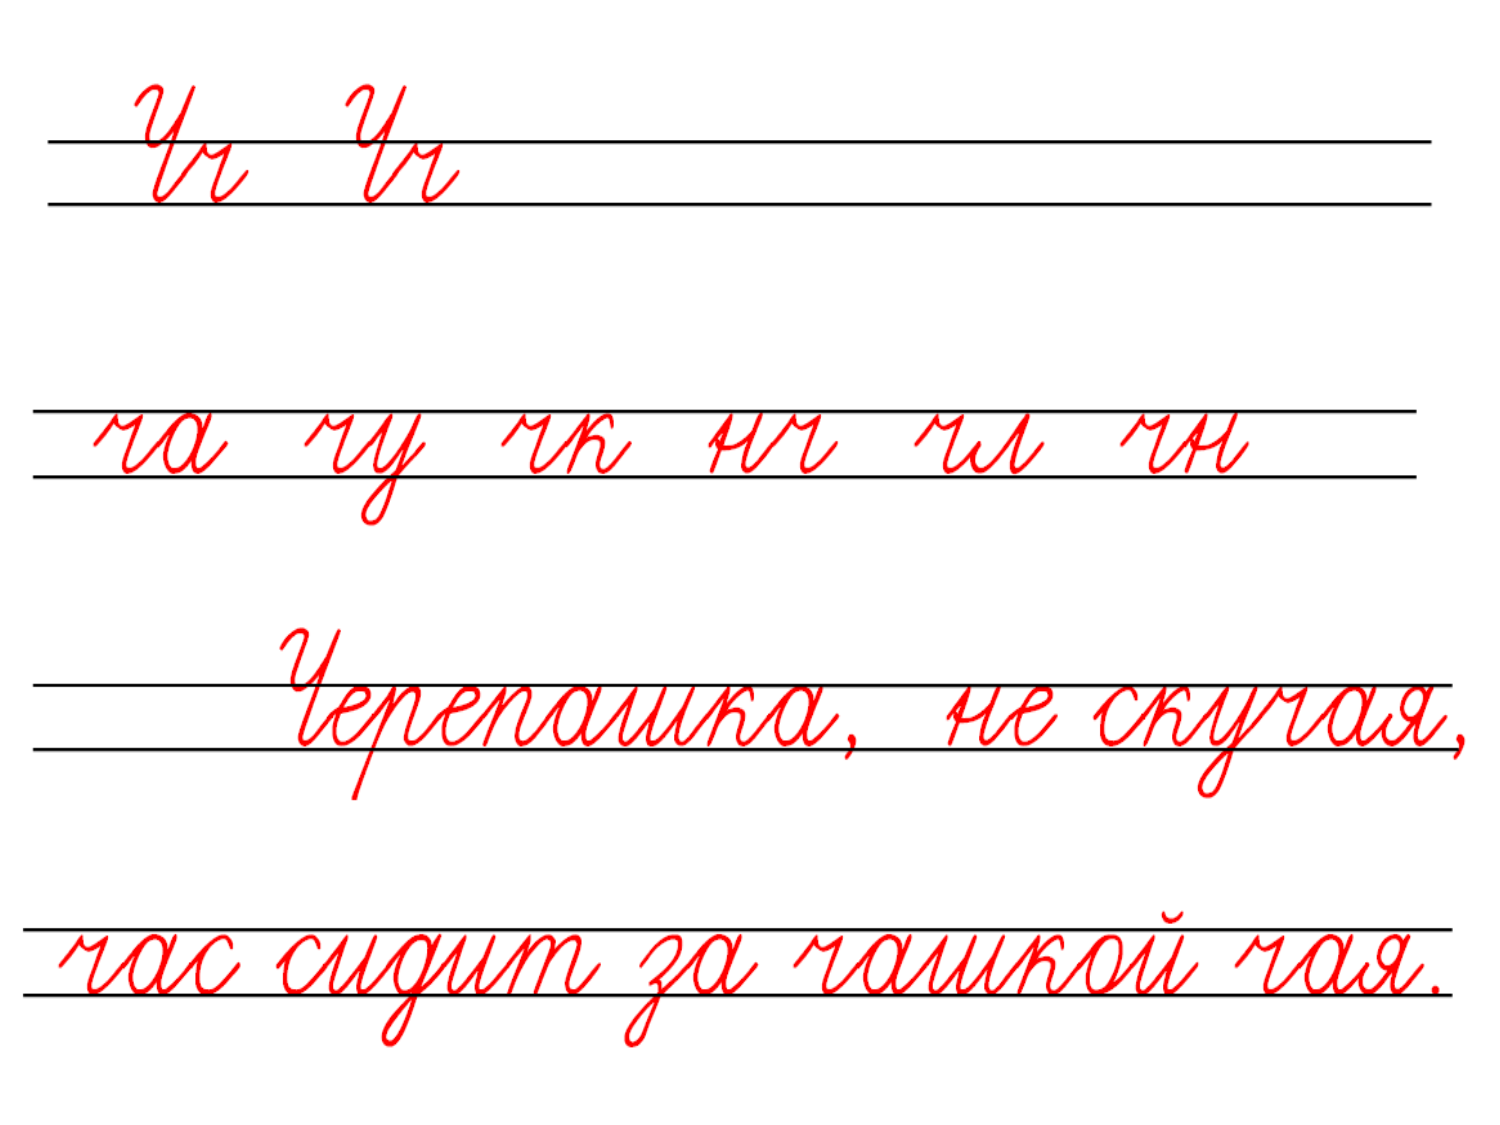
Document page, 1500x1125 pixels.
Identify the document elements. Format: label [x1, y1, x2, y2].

list [0, 0, 1500, 1125]
